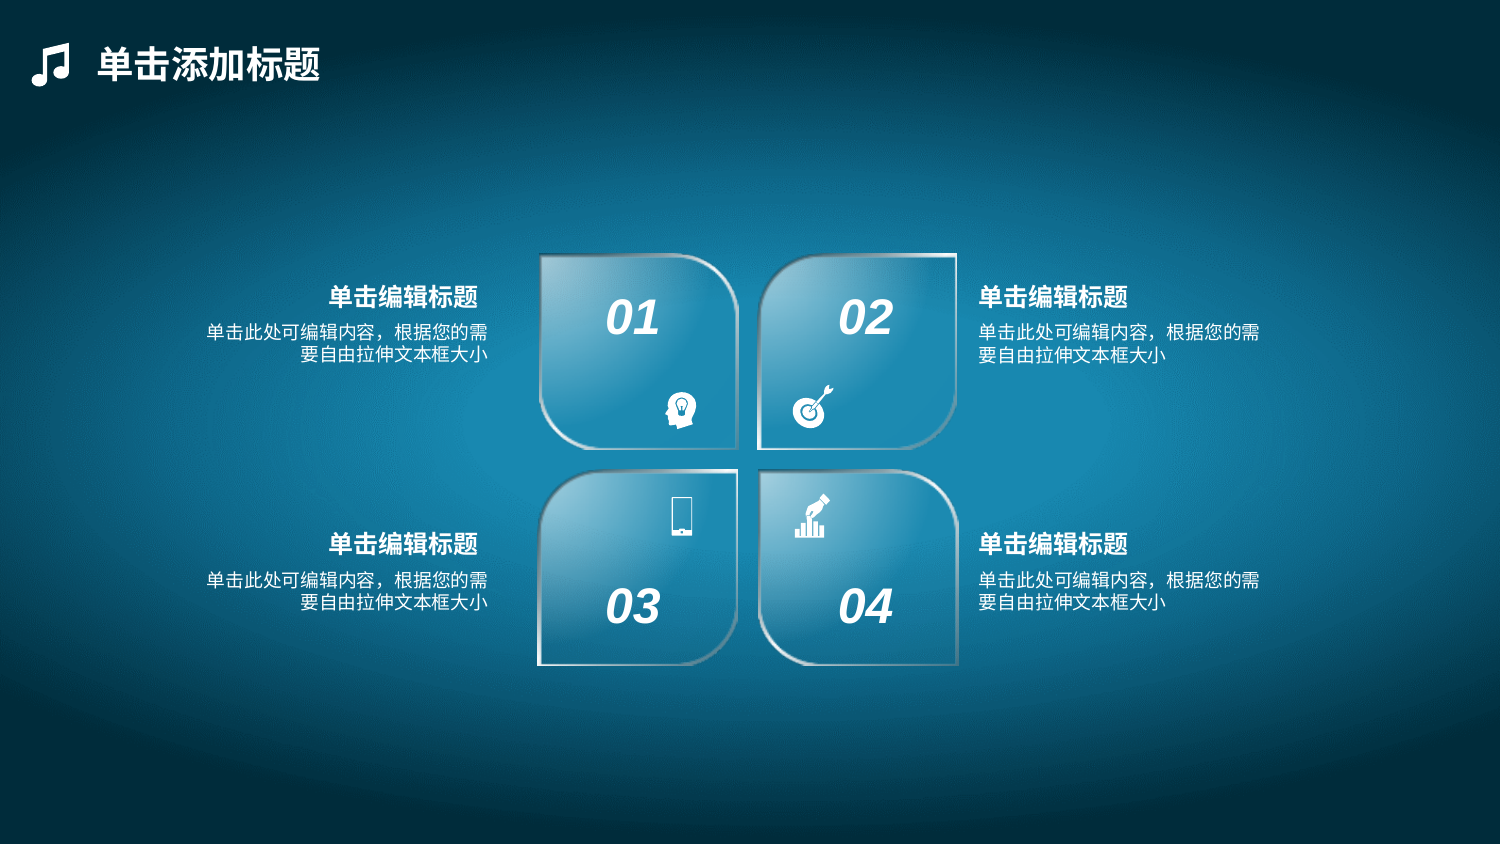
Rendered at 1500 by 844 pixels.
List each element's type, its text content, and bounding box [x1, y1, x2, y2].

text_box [758, 469, 959, 666]
text_box [31, 42, 69, 87]
text_box 单击此处可编辑内容，根据您的需要自由拉伸文本框大小 [978, 321, 1267, 367]
text_box 单击编辑标题 [328, 528, 488, 559]
text_box 单击添加标题 [96, 40, 352, 87]
text_box 单击此处可编辑内容，根据您的需要自由拉伸文本框大小 [978, 568, 1267, 614]
text_box 单击编辑标题 [978, 528, 1138, 559]
text_box 单击编辑标题 [328, 281, 488, 312]
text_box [539, 253, 739, 450]
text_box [537, 469, 738, 666]
text_box 单击编辑标题 [978, 281, 1138, 312]
text_box 单击此处可编辑内容，根据您的需要自由拉伸文本框大小 [200, 320, 488, 366]
text_box 单击此处可编辑内容，根据您的需要自由拉伸文本框大小 [200, 568, 488, 614]
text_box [757, 253, 957, 450]
picture [50, 130, 1500, 721]
